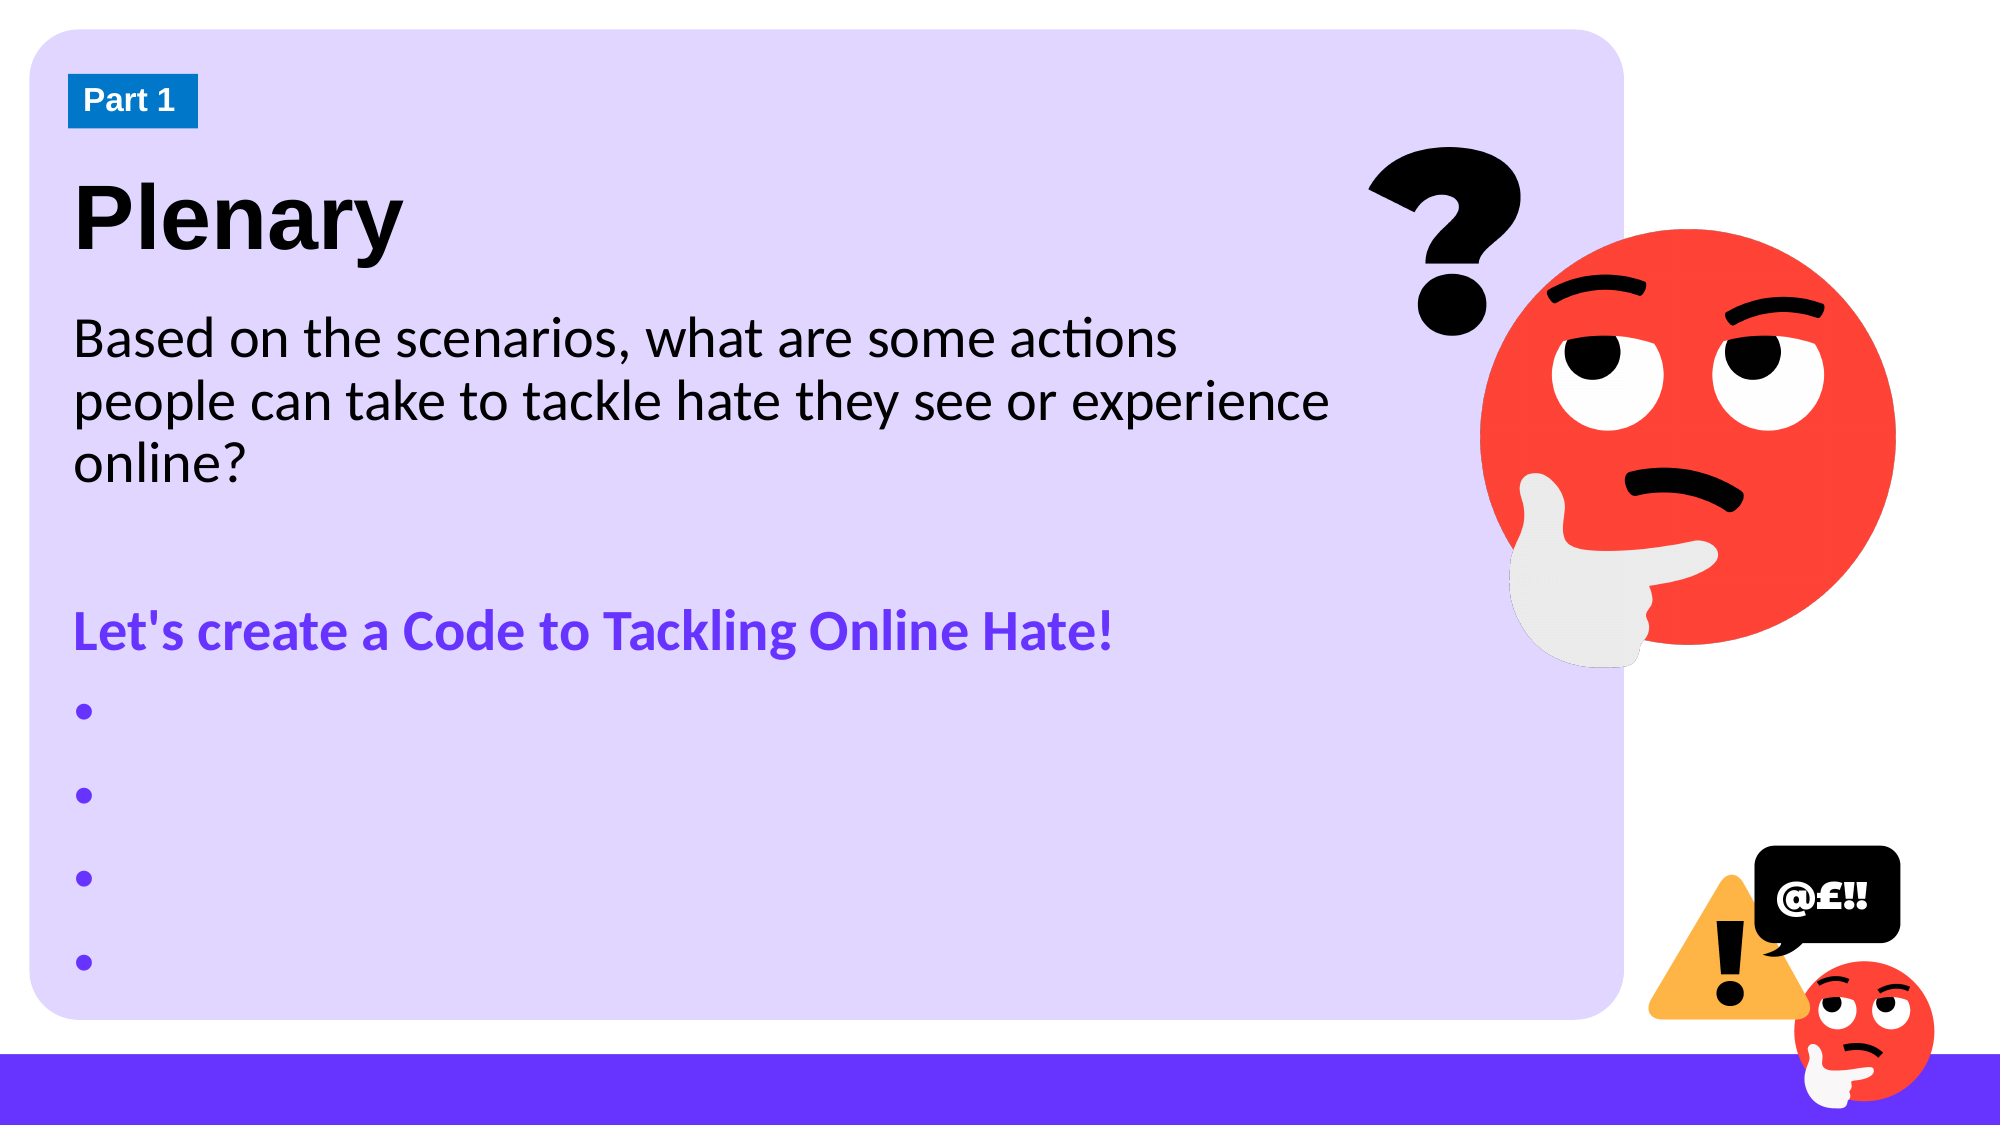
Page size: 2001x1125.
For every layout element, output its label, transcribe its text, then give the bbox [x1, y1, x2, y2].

list Based on the scenarios, what are some actions people can take to tackle hate they see or experience online? Let's create a Code to Tackling Online Hate! [59, 299, 1358, 1014]
text_box [28, 28, 1625, 1021]
picture [0, 0, 2000, 1125]
text_box Plenary [59, 59, 1857, 278]
